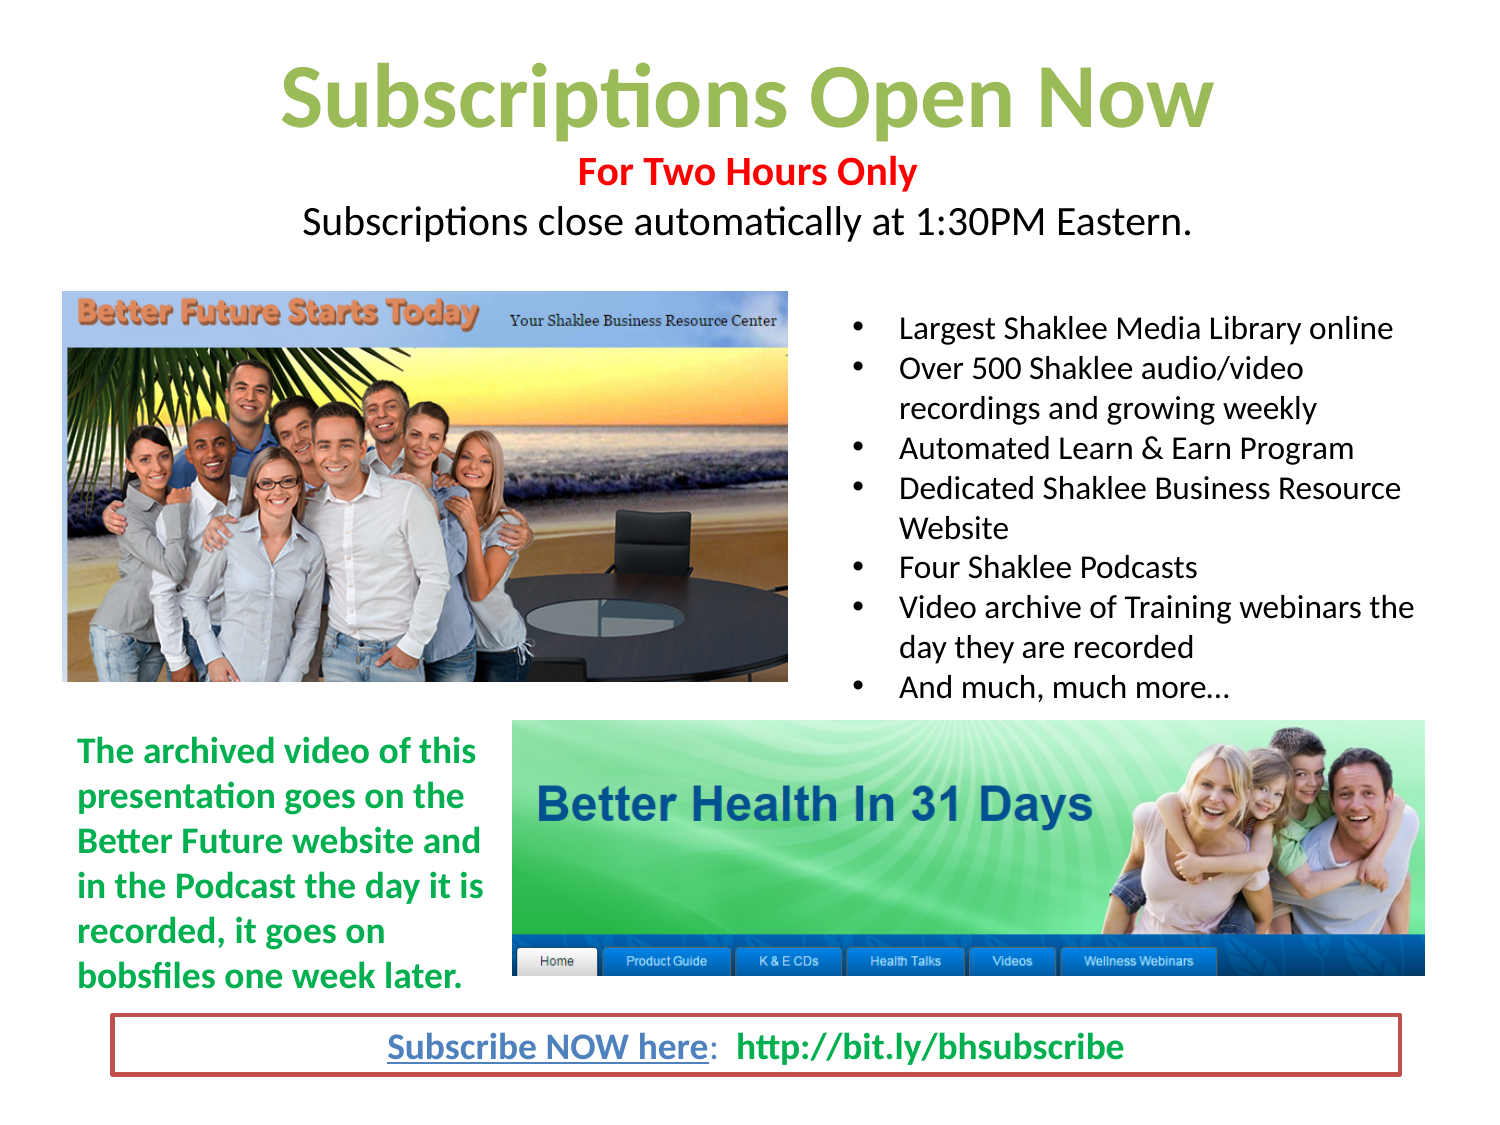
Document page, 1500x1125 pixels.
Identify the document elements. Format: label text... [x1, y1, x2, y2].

text_box Largest Shaklee Media Library online Over 500 Shaklee audio/video recordings and growing weekly Automated Learn & Earn Program Dedicated Shaklee Business Resource Website Four Shaklee Podcasts Video archive of Training webinars the day they are recorded And much, much more… [837, 298, 1450, 753]
picture [62, 291, 788, 682]
text_box The archived video of this presentation goes on the Better Future website and in the Podcast the day it is recorded, it goes on bobsfiles one week later. [62, 718, 513, 1004]
text_box For Two Hours Only Subscriptions close automatically at 1:30PM Eastern. [0, 136, 1498, 252]
picture [512, 720, 1426, 977]
text_box Subscribe NOW here: http://bit.ly/bhsubscribe [110, 1013, 1402, 1077]
title Subscriptions Open Now [0, 1, 1498, 136]
